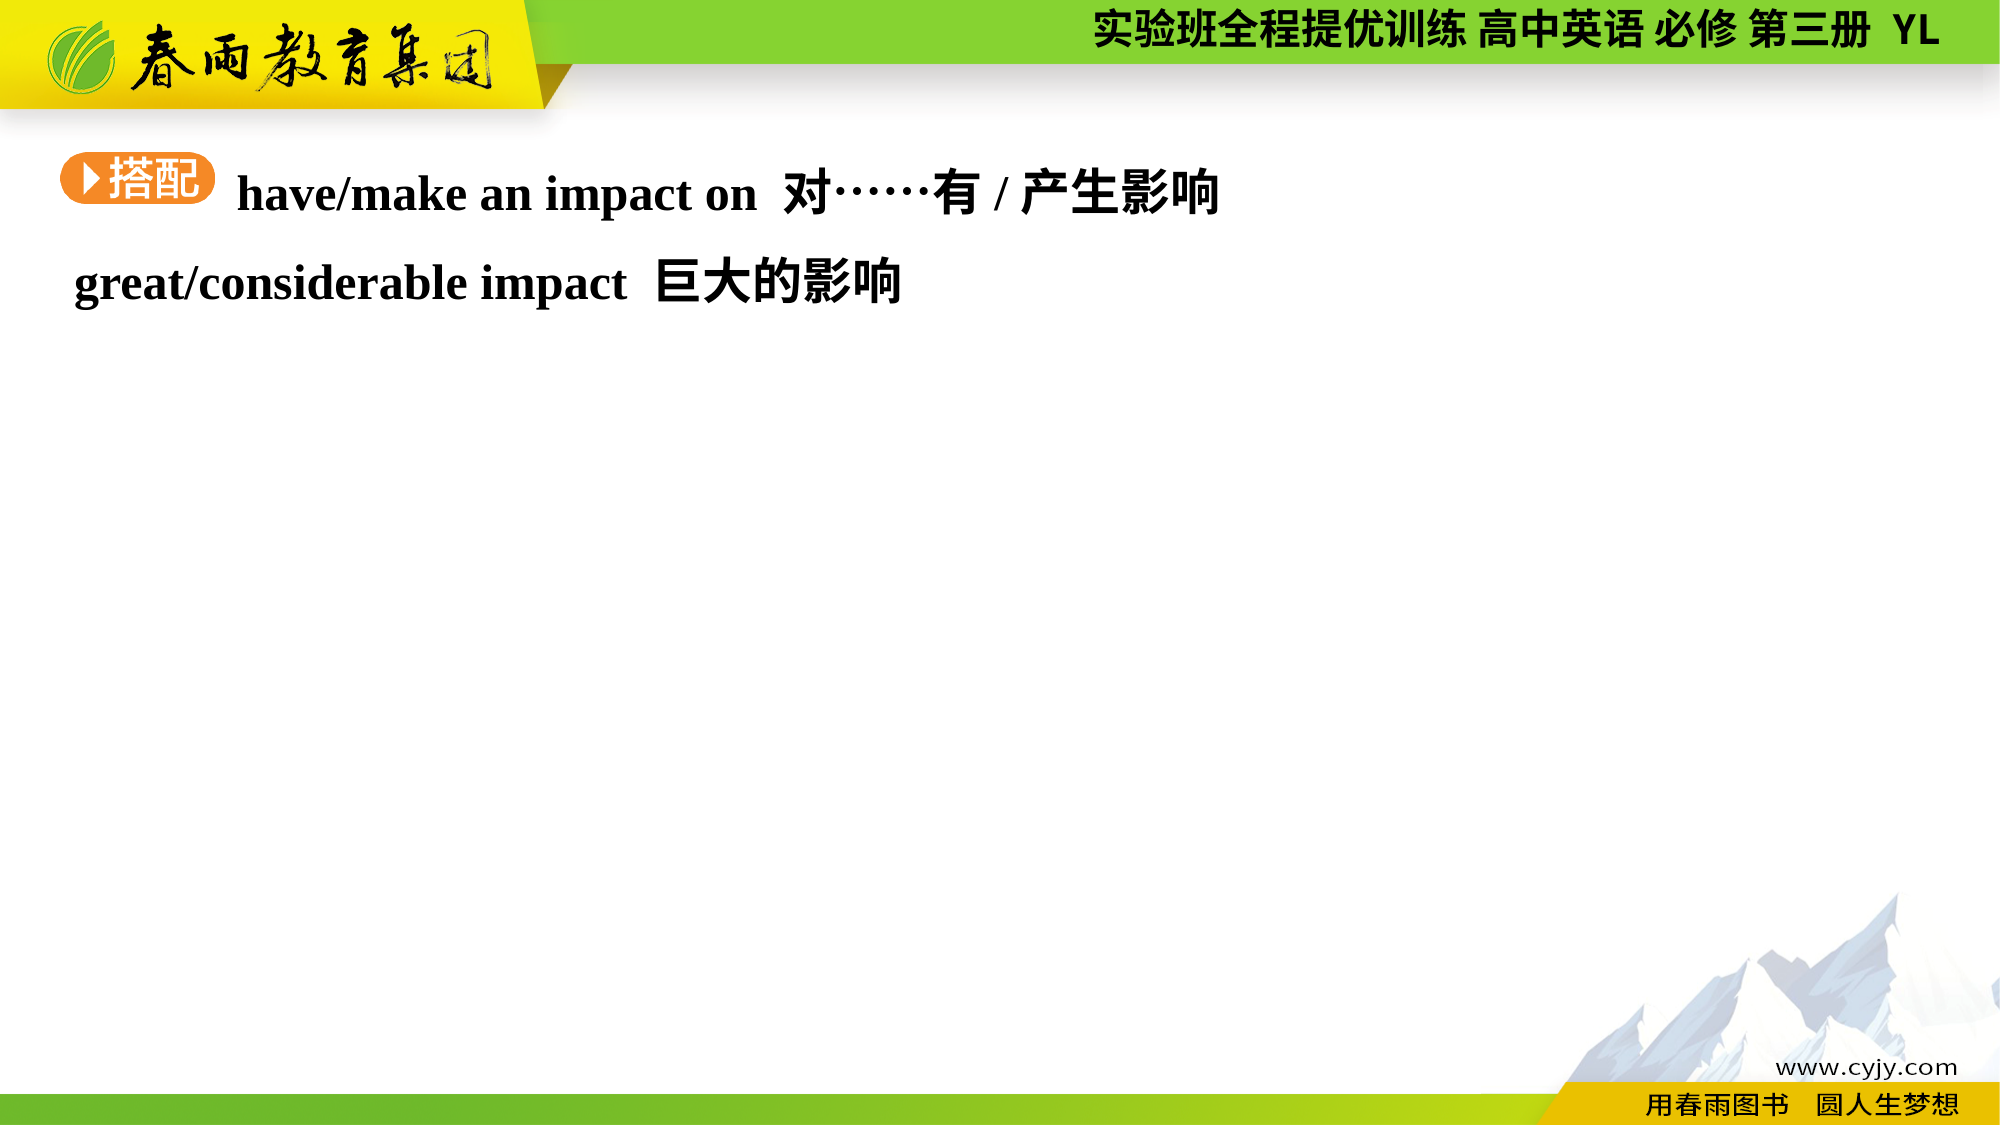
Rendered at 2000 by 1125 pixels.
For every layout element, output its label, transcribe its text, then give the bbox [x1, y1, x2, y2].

picture [0, 0, 2000, 1125]
list have/make an impact on 对……有/产生影响 great/considerable impact 巨大的影响 [59, 122, 1944, 320]
